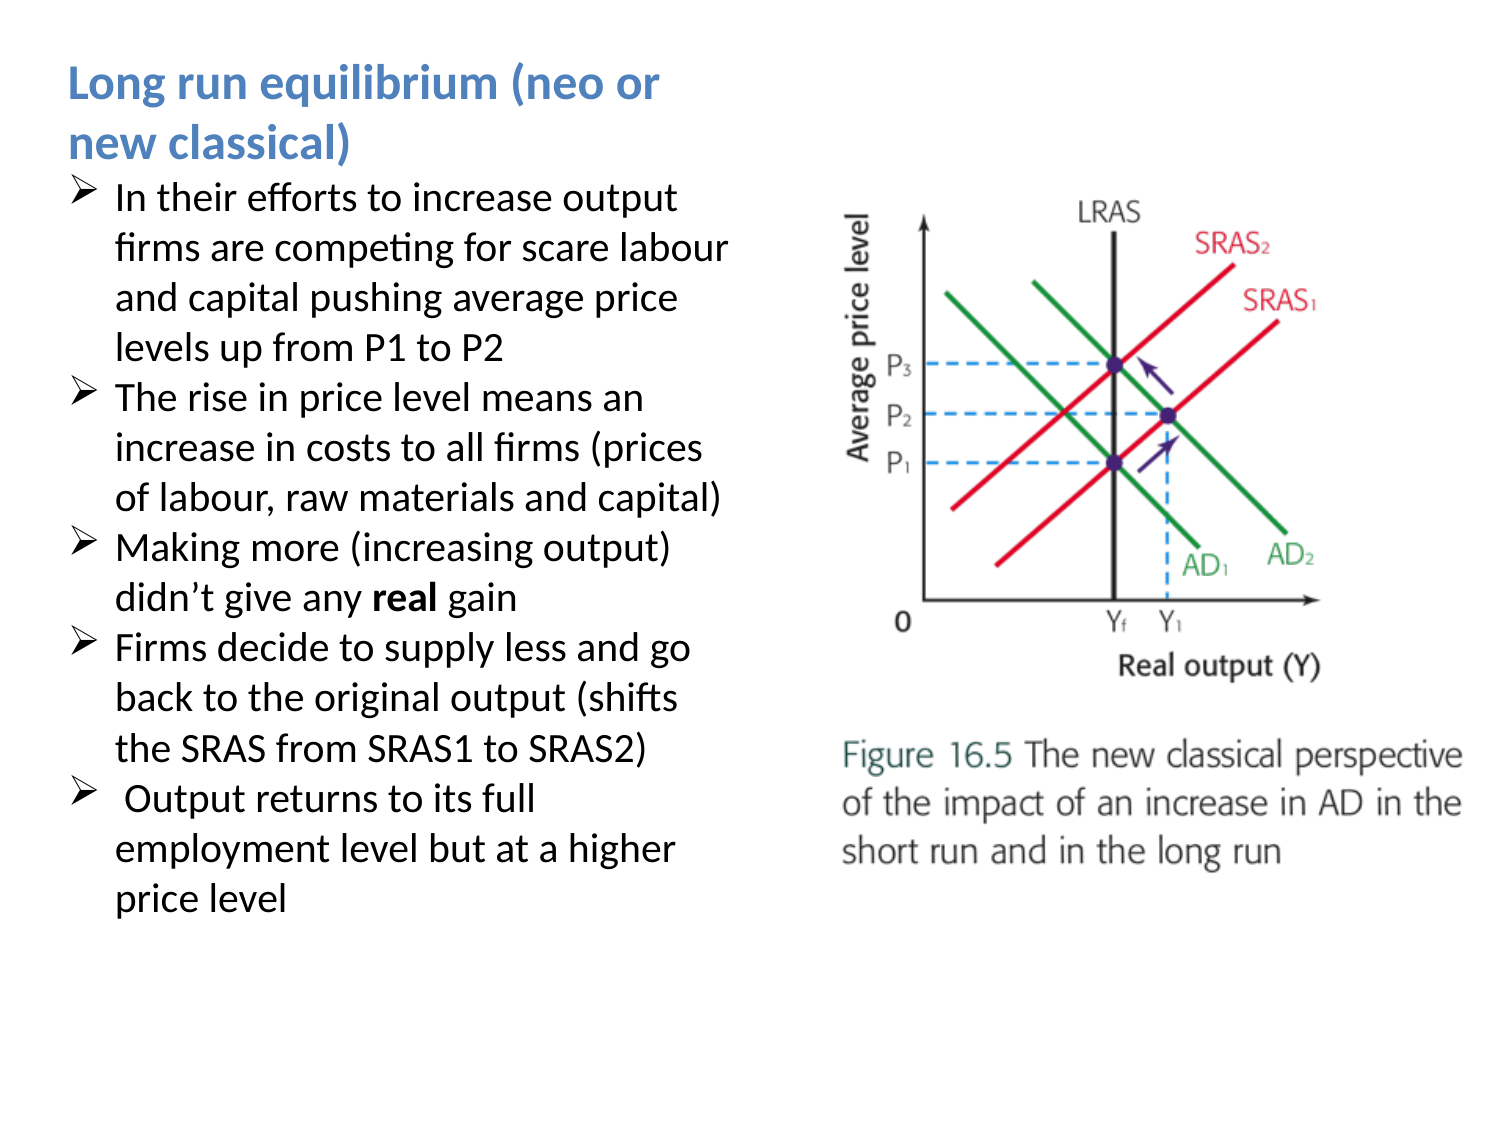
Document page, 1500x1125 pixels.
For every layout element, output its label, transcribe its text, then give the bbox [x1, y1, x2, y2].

picture [834, 196, 1500, 901]
text_box Long run equilibrium (neo or new classical) In their efforts to increase output firms are competing for scare labour and capital pushing average price levels up from P1 to P2 The rise in price level means an increase in costs to all firms (prices of labour, raw materials and capital) Making more (increasing output) didn’t give any real gain Firms decide to supply less and go back to the original output (shifts the SRAS from SRAS1 to SRAS2) Output returns to its full employment level but at a higher price level [53, 42, 750, 1125]
